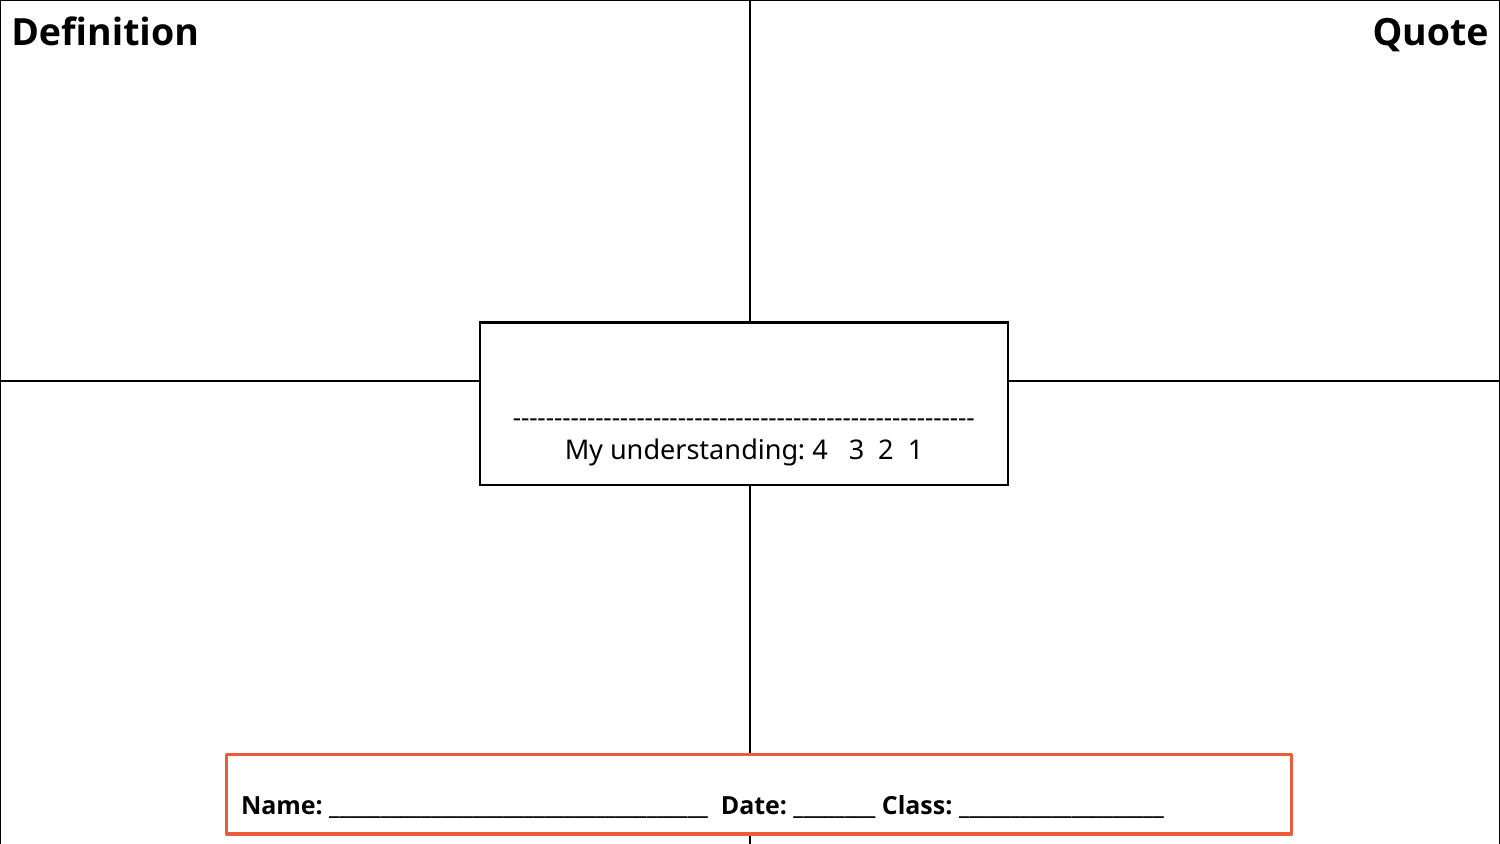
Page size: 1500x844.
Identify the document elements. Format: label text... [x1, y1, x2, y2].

table_header Quote [751, 1, 1499, 380]
table_header Definition [1, 1, 749, 380]
table_cell Question [751, 382, 1499, 844]
text_box -------------------------------------------------------- My understanding: 4 3 2 1 [480, 322, 1008, 486]
text_box Name: _____________________________________ Date: ________ Class: ____________________ [226, 754, 1292, 834]
table_cell Illustration [1, 382, 749, 844]
